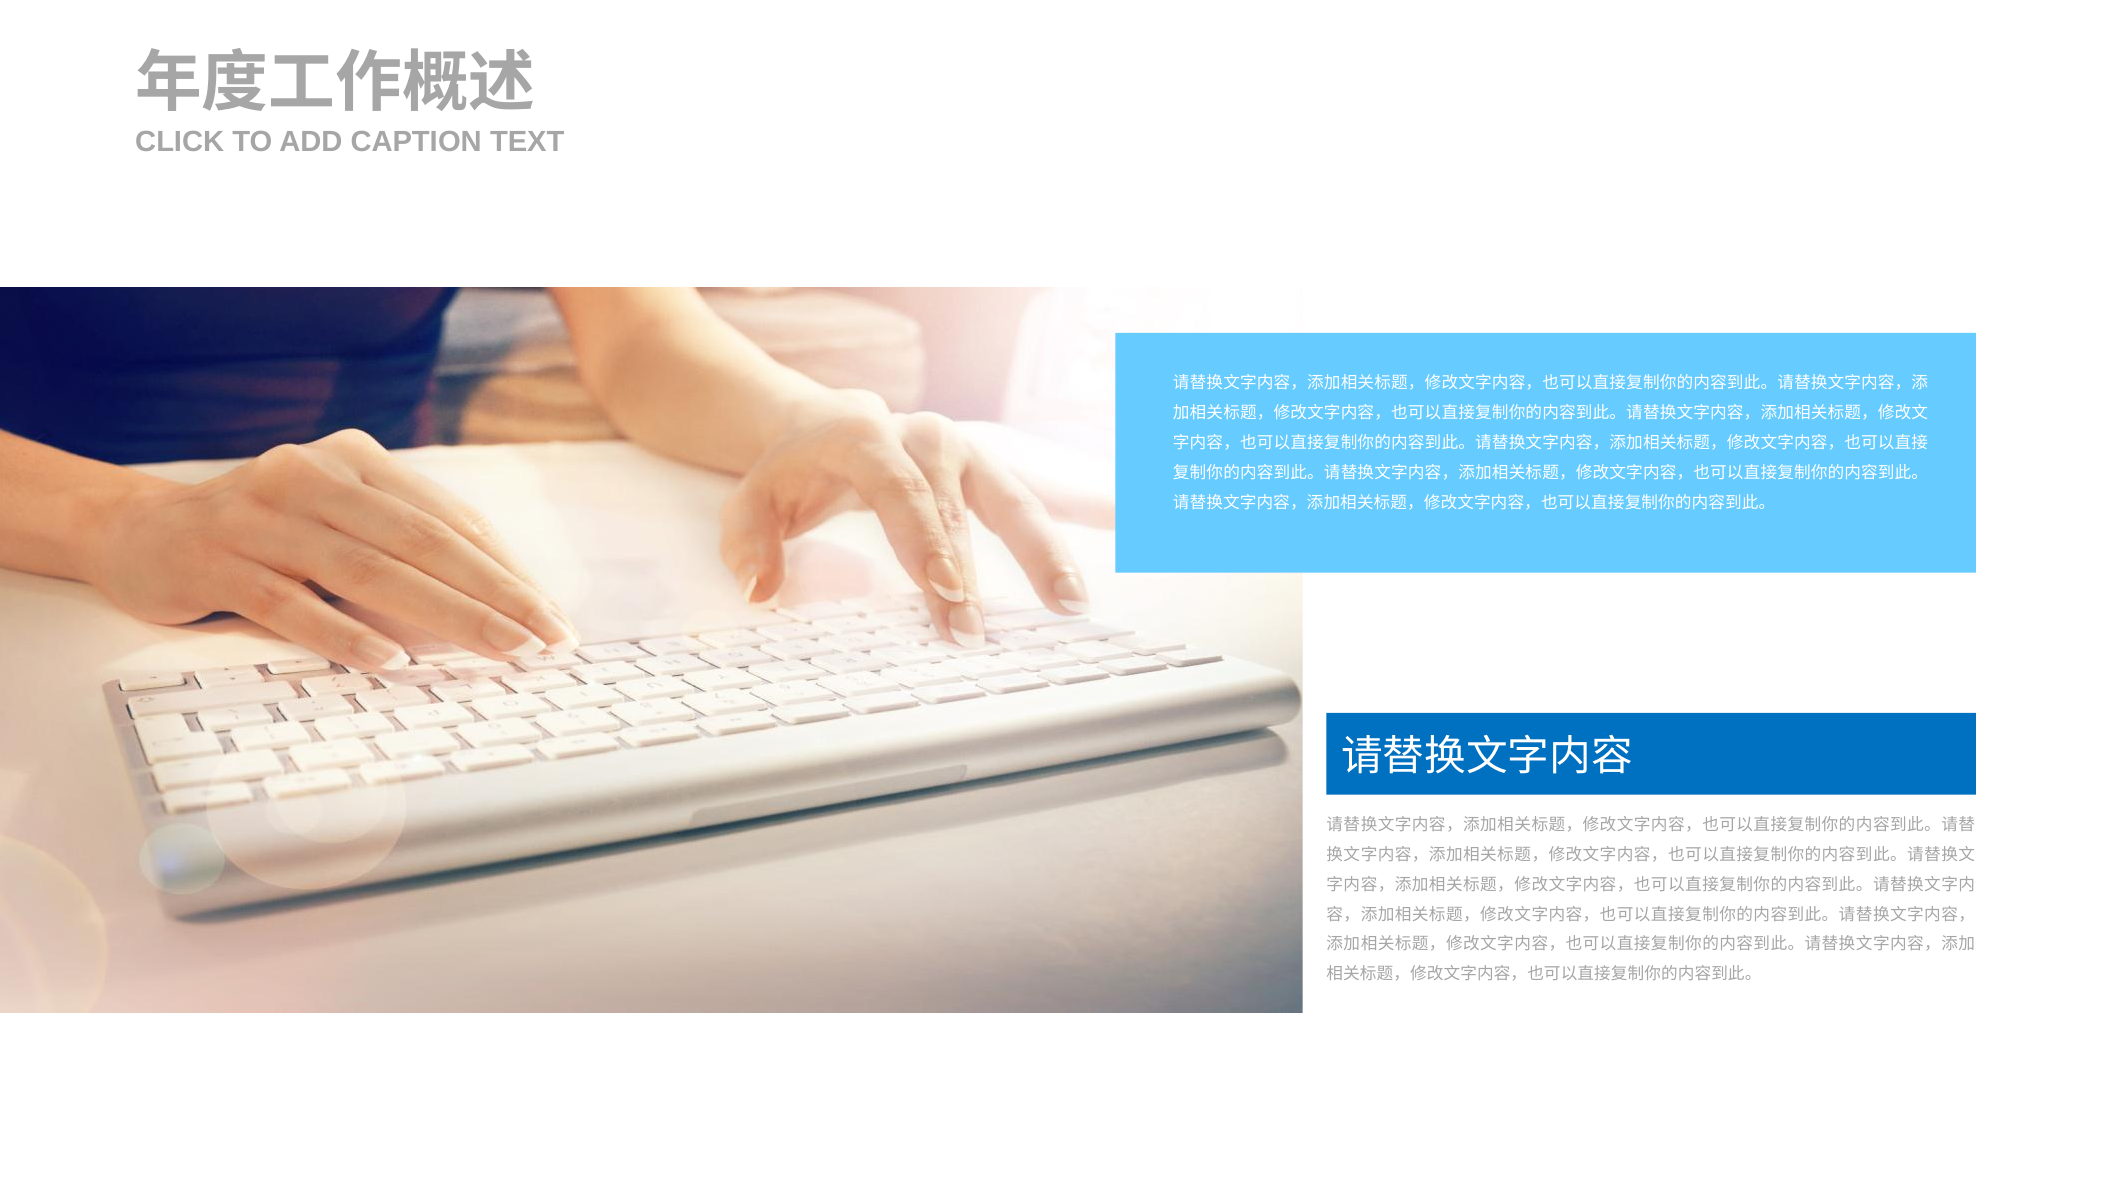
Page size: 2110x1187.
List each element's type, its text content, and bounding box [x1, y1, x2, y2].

text_box 年度工作概述 [135, 38, 596, 119]
text_box 请替换文字内容 [1325, 712, 1977, 796]
text_box [1114, 332, 1977, 574]
text_box 请替换文字内容，添加相关标题，修改文字内容，也可以直接复制你的内容到此。请替换文字内容，添加相关标题，修改文字内容，也可以直接复制你的内容到此。请替换文字内容，添加相关标题，修改文字内容，也可以直接复制你的内容到此。请替换文字内容，添加相关标题，修改文字内容，也可以直接复制你的内容到此。请替换文字内容，添加相关标题，修改文字内容，也可以直接复制你的内容到此。请替换文字内容，添加相关标题，修改文字内容，也可以直接复制你的内容到此。 [1172, 361, 1929, 512]
text_box CLICK TO ADD CAPTION TEXT [135, 122, 596, 158]
text_box 请替换文字内容，添加相关标题，修改文字内容，也可以直接复制你的内容到此。请替换文字内容，添加相关标题，修改文字内容，也可以直接复制你的内容到此。请替换文字内容，添加相关标题，修改文字内容，也可以直接复制你的内容到此。请替换文字内容，添加相关标题，修改文字内容，也可以直接复制你的内容到此。请替换文字内容，添加相关标题，修改文字内容，也可以直接复制你的内容到此。请替换文字内容，添加相关标题，修改文字内容，也可以直接复制你的内容到此。 [1326, 803, 1976, 984]
text_box [0, 286, 1304, 1014]
